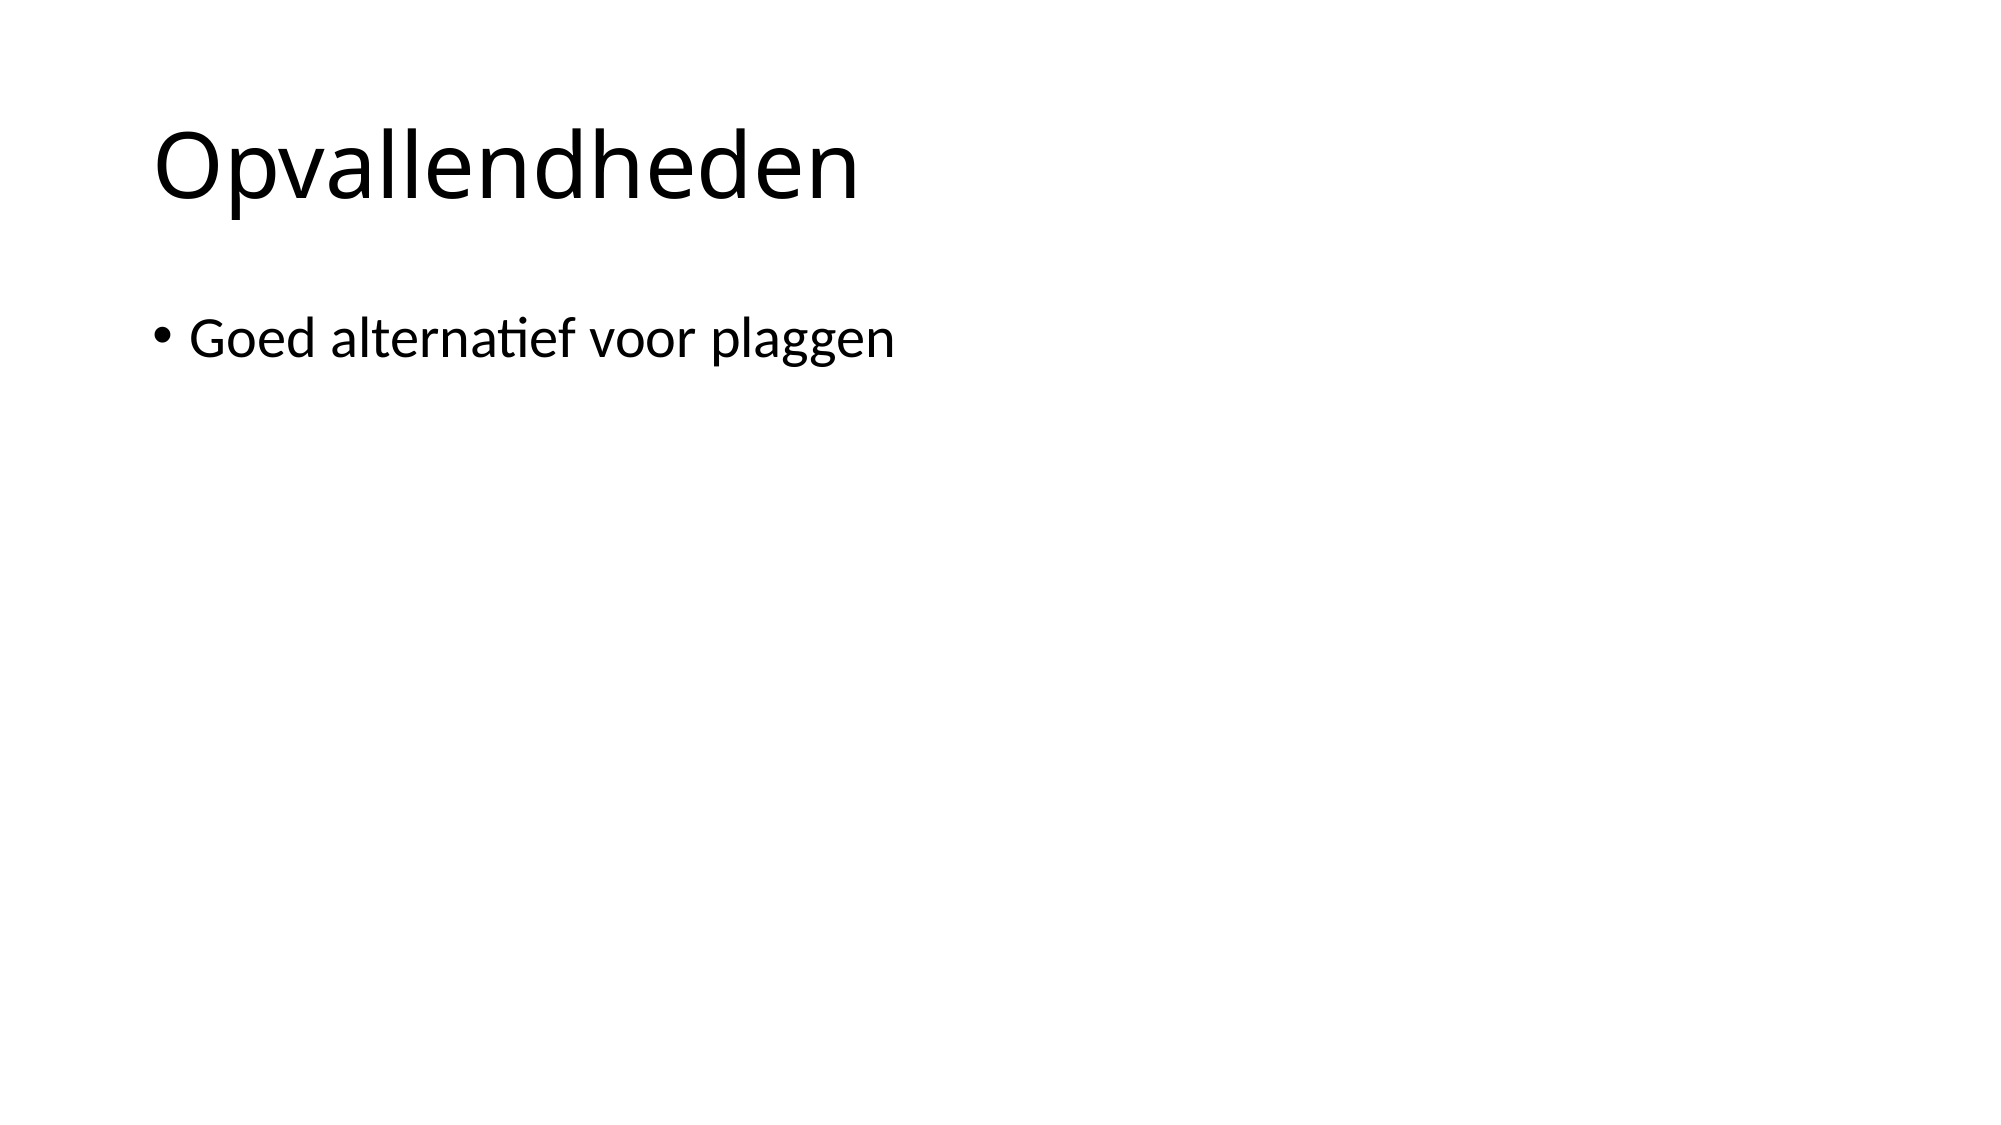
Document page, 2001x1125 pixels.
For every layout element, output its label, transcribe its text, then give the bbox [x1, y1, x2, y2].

list Goed alternatief voor plaggen [137, 299, 1863, 1014]
title Opvallendheden [137, 59, 1863, 278]
